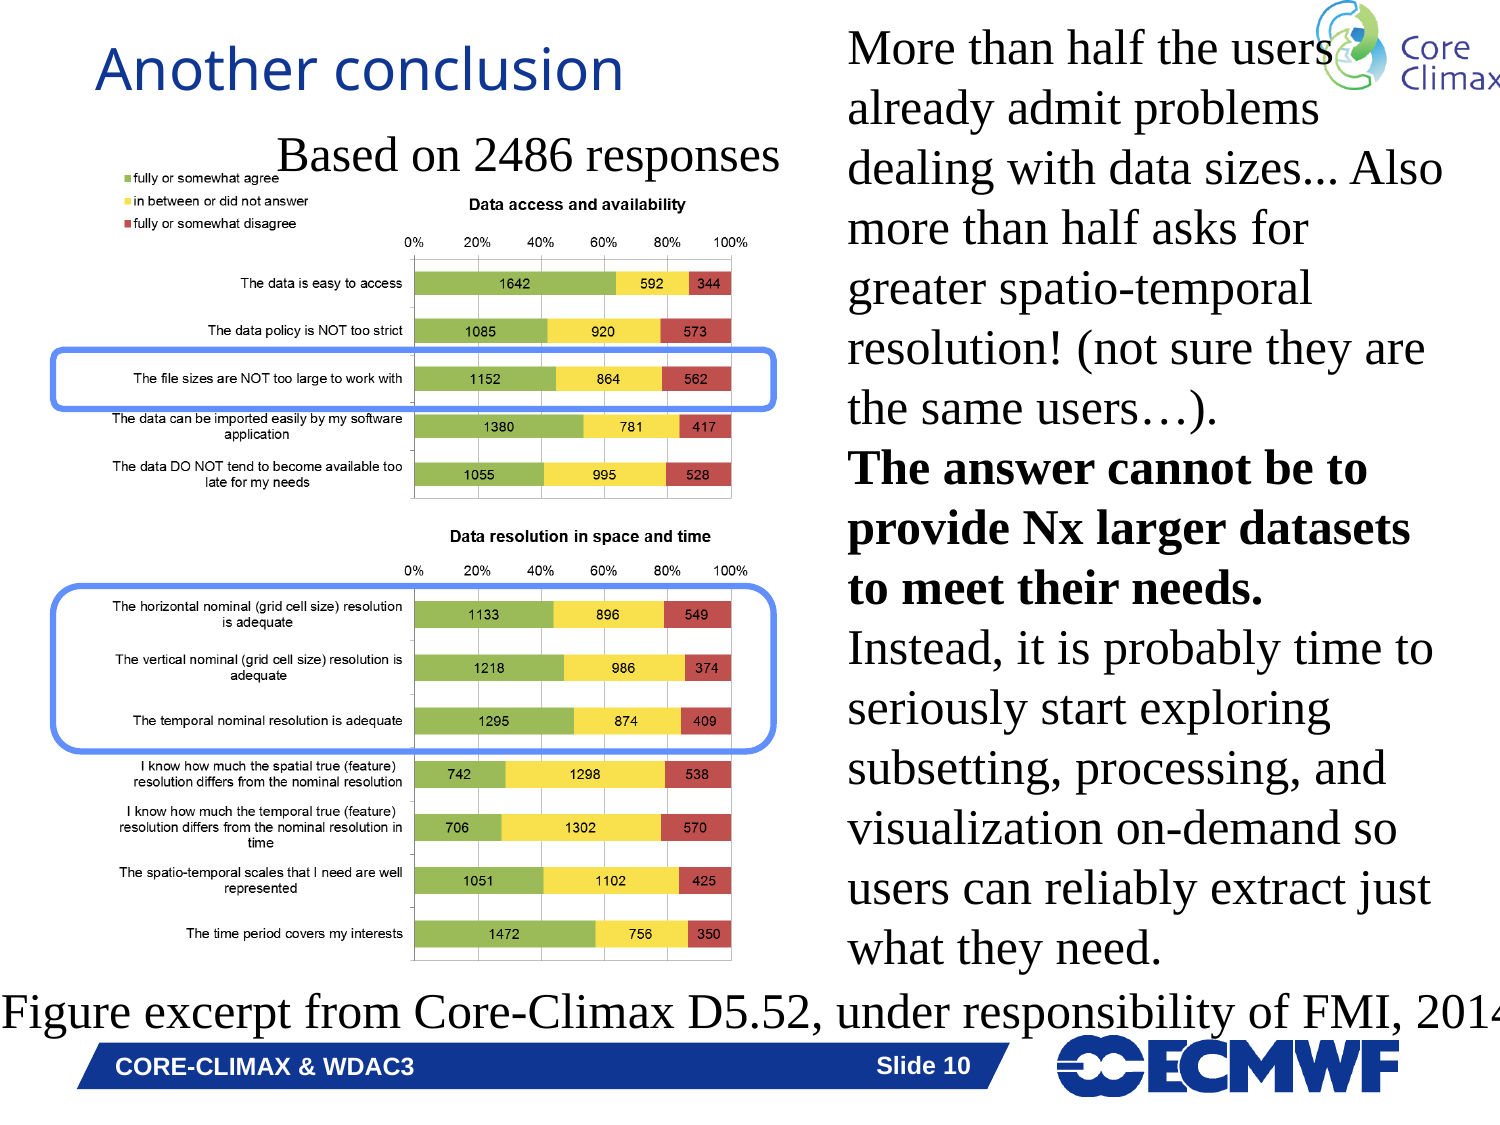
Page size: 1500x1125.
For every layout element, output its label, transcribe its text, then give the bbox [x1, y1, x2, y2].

footer CORE-CLIMAX & WDAC3 [100, 1046, 798, 1108]
text_box Figure excerpt from Core-Climax D5.52, under responsibility of FMI, 2014 [0, 971, 1500, 1046]
title Another conclusion [80, 9, 832, 126]
text_box [763, 349, 774, 409]
text_box [53, 586, 98, 752]
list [103, 160, 758, 970]
text_box [763, 591, 774, 746]
picture [1057, 1046, 1399, 1097]
picture [1316, 0, 1500, 90]
text_box More than half the users already admit problems dealing with data sizes... Also more than half asks for greater spatio-temporal resolution! (not sure they are the same users…). The answer cannot be to provide Nx larger datasets to meet their needs. Instead, it is probably time to seriously start exploring subsetting, processing, and visualization on-demand so users can reliably extract just what they need. [832, 7, 1476, 982]
text_box [53, 349, 98, 409]
slide_number Slide 10 [809, 1046, 987, 1106]
text_box Based on 2486 responses [261, 113, 797, 189]
